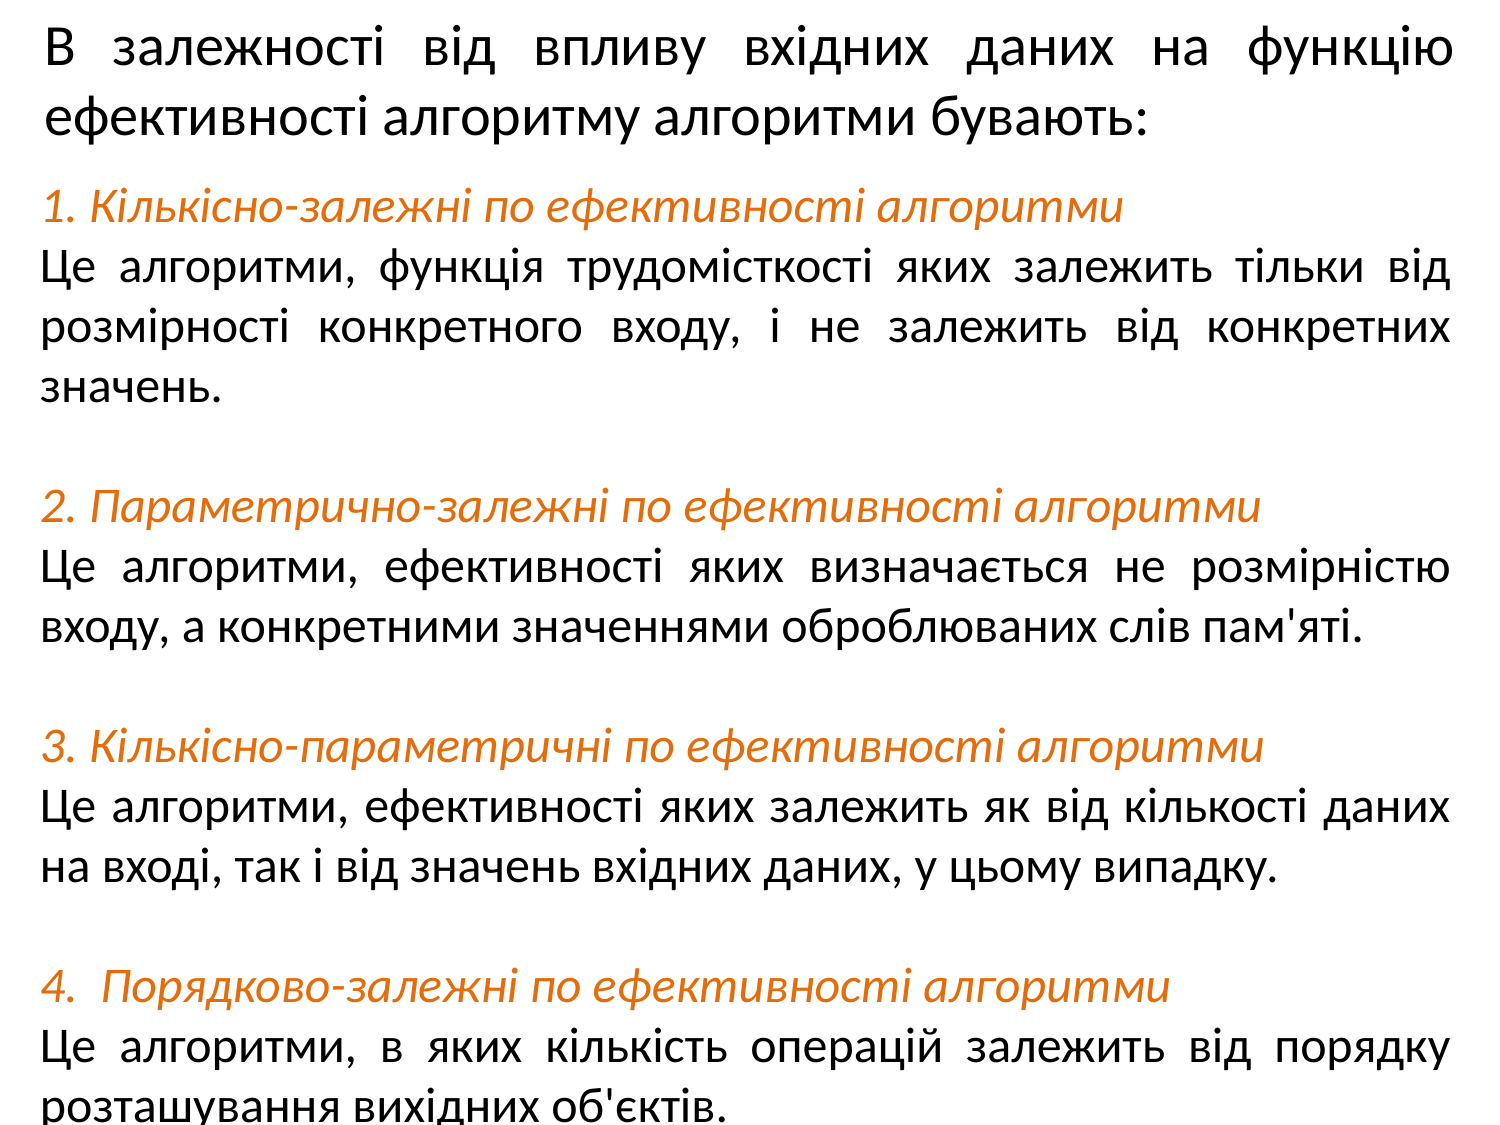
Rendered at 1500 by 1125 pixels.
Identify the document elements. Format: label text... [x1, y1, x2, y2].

text_box В залежності від впливу вхідних даних на функцію ефективності алгоритму алгоритми бувають: [29, 0, 1471, 155]
text_box 1. Кількісно-залежні по ефективності алгоритми Це алгоритми, функція трудомісткості яких залежить тільки від розмірності конкретного входу, і не залежить від конкретних значень. 2. Параметрично-залежні по ефективності алгоритми Це алгоритми, ефективності яких визначається не розмірністю входу, а конкретними значеннями оброблюваних слів пам'яті. 3. Кількісно-параметричні по ефективності алгоритми Це алгоритми, ефективності яких залежить як від кількості даних на вході, так і від значень вхідних даних, у цьому випадку. 4. Порядково-залежні по ефективності алгоритми Це алгоритми, в яких кількість операцій залежить від порядку розташування вихідних об'єктів. [25, 164, 1467, 1125]
